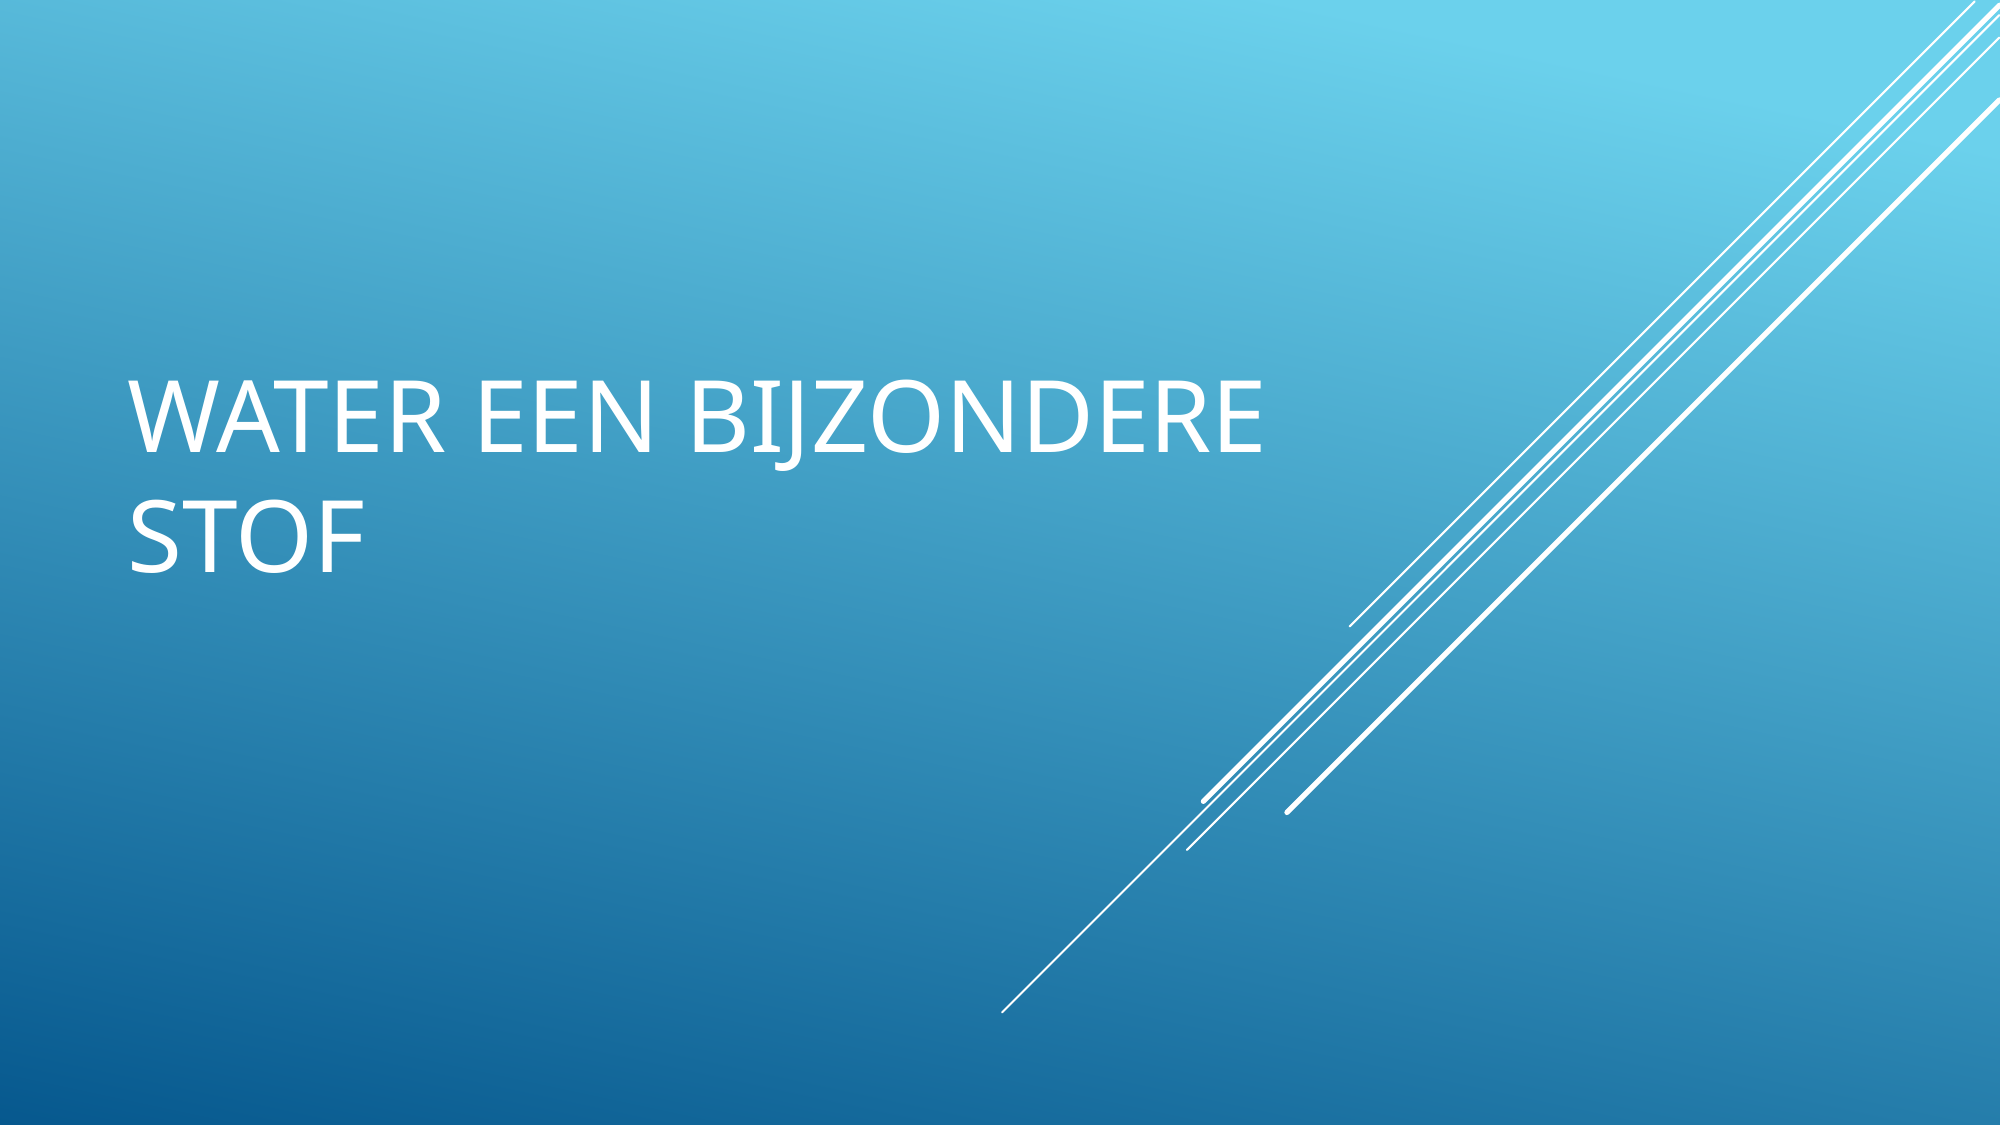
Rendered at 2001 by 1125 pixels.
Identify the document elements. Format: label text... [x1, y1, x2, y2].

title Water een bijzondere stof [112, 112, 1425, 600]
